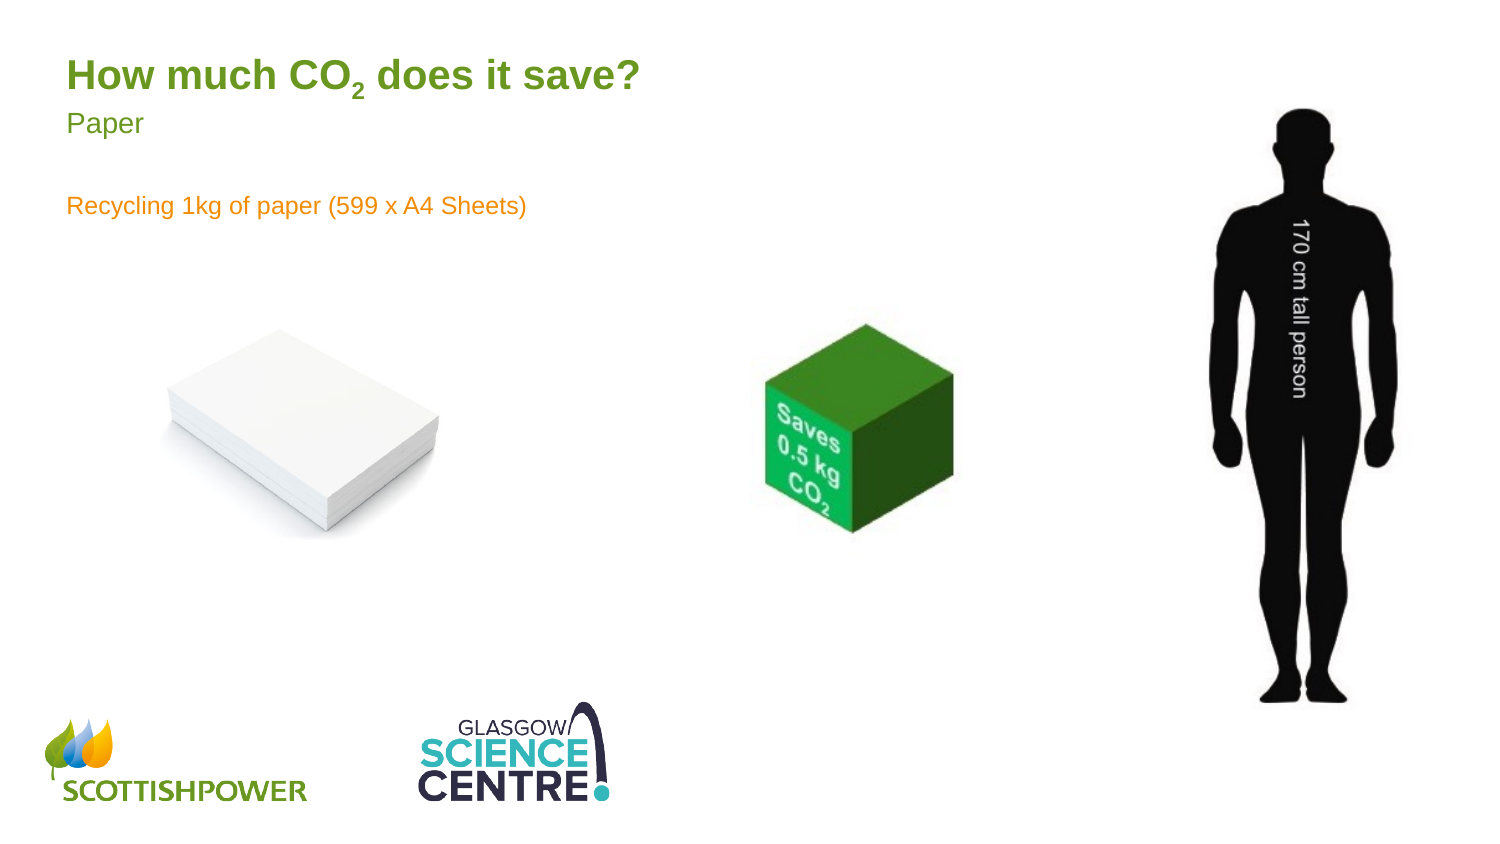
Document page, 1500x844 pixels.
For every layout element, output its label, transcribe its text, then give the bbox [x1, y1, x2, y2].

picture [132, 315, 479, 546]
picture [749, 307, 963, 558]
picture [1193, 78, 1436, 745]
text_box How much CO2 does it save? Paper Recycling 1kg of paper (599 x A4 Sheets) [51, 40, 1063, 227]
picture [0, 617, 751, 844]
